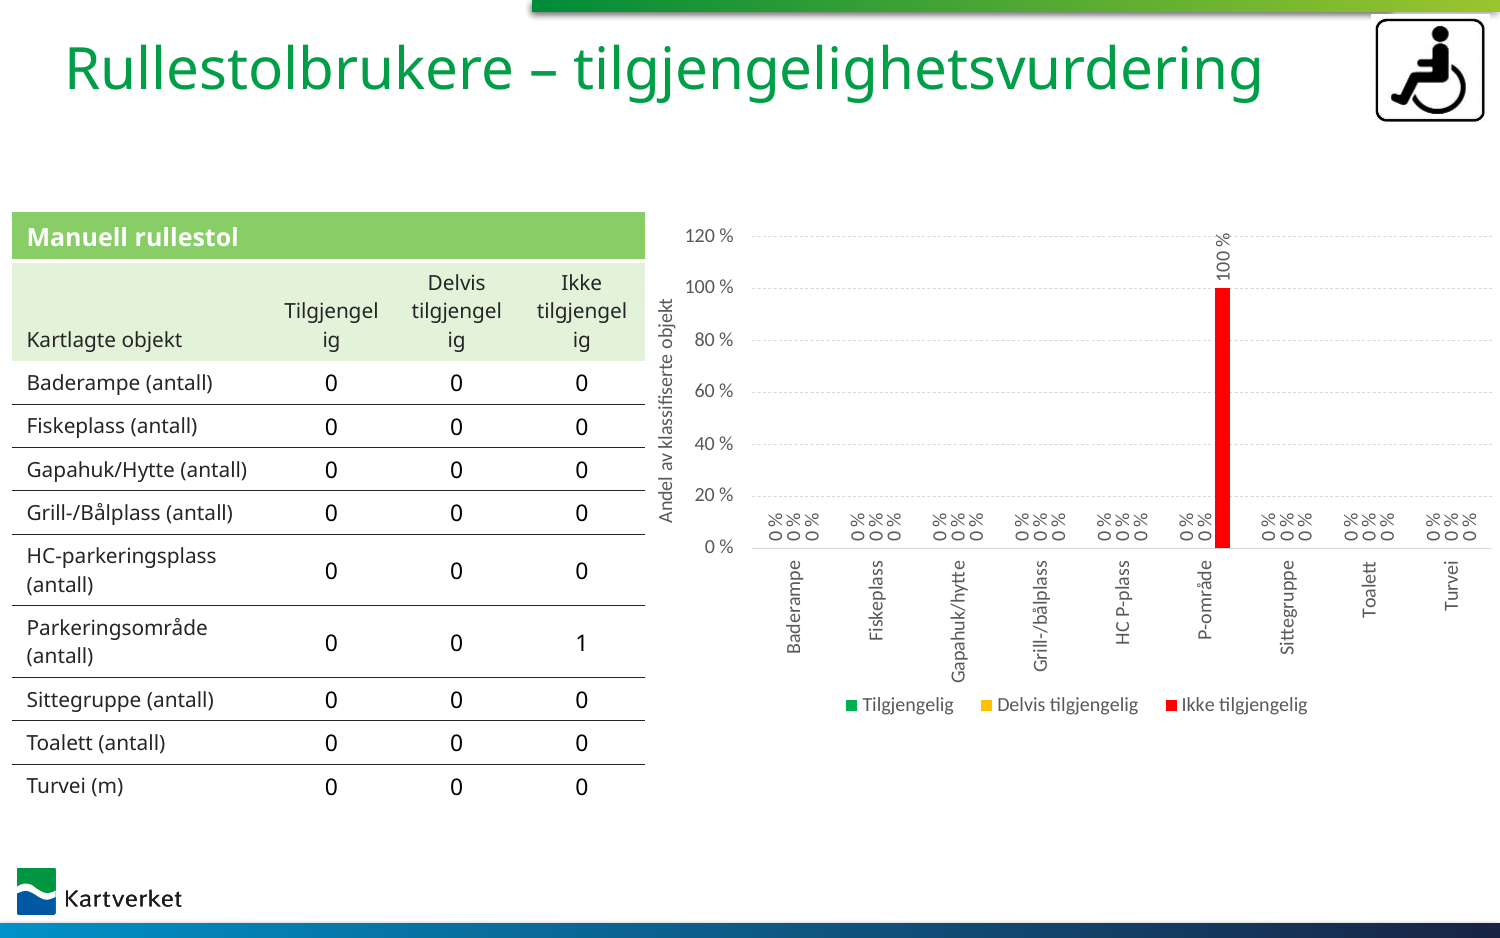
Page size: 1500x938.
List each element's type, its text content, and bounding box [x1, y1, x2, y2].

table_cell 0 [269, 721, 394, 764]
picture [643, 218, 1500, 728]
table_cell 0 [394, 448, 519, 490]
table_cell Gapahuk/Hytte (antall) [12, 448, 269, 490]
table_cell 0 [394, 606, 519, 677]
table_cell 0 [394, 405, 519, 447]
table_cell 0 [394, 765, 519, 807]
table_cell 0 [519, 448, 638, 490]
table_cell Tilgjengelig [269, 263, 394, 361]
table_cell 0 [269, 448, 394, 490]
table_cell 1 [519, 606, 638, 677]
table_cell 0 [519, 721, 645, 764]
text_box Rullestolbrukere – tilgjengelighetsvurdering [49, 12, 1372, 109]
table_cell 0 [519, 361, 638, 404]
table_cell Parkeringsområde (antall) [12, 606, 269, 677]
table_cell 0 [269, 765, 394, 807]
table_cell 0 [394, 535, 519, 605]
table_cell 0 [269, 678, 394, 720]
table_cell 0 [269, 361, 394, 404]
table_cell Delvis tilgjengelig [394, 263, 519, 361]
table_cell 0 [269, 405, 394, 447]
table_cell 0 [269, 491, 394, 534]
table_cell Fiskeplass (antall) [12, 405, 269, 447]
table_cell Baderampe (antall) [12, 361, 269, 404]
table_cell Grill-/Bålplass (antall) [12, 491, 269, 534]
table_cell 0 [519, 405, 638, 447]
table_cell Sittegruppe (antall) [12, 678, 269, 720]
table_cell 0 [269, 535, 394, 605]
table_cell 0 [519, 765, 645, 807]
table_header Manuell rullestol [12, 212, 645, 259]
table_cell 0 [269, 606, 394, 677]
table_cell Ikke tilgjengelig [519, 263, 638, 361]
table_cell 0 [394, 491, 519, 534]
table_cell Turvei (m) [12, 765, 269, 807]
table_cell Kartlagte objekt [12, 263, 269, 361]
table_cell 0 [394, 721, 519, 764]
table_cell 0 [519, 678, 638, 720]
table_cell HC-parkeringsplass (antall) [12, 535, 269, 605]
table_cell Toalett (antall) [12, 721, 269, 764]
table_cell 0 [519, 491, 638, 534]
table_cell 0 [519, 535, 638, 605]
table_cell 0 [394, 361, 519, 404]
picture [1371, 13, 1491, 127]
table_cell 0 [394, 678, 519, 720]
